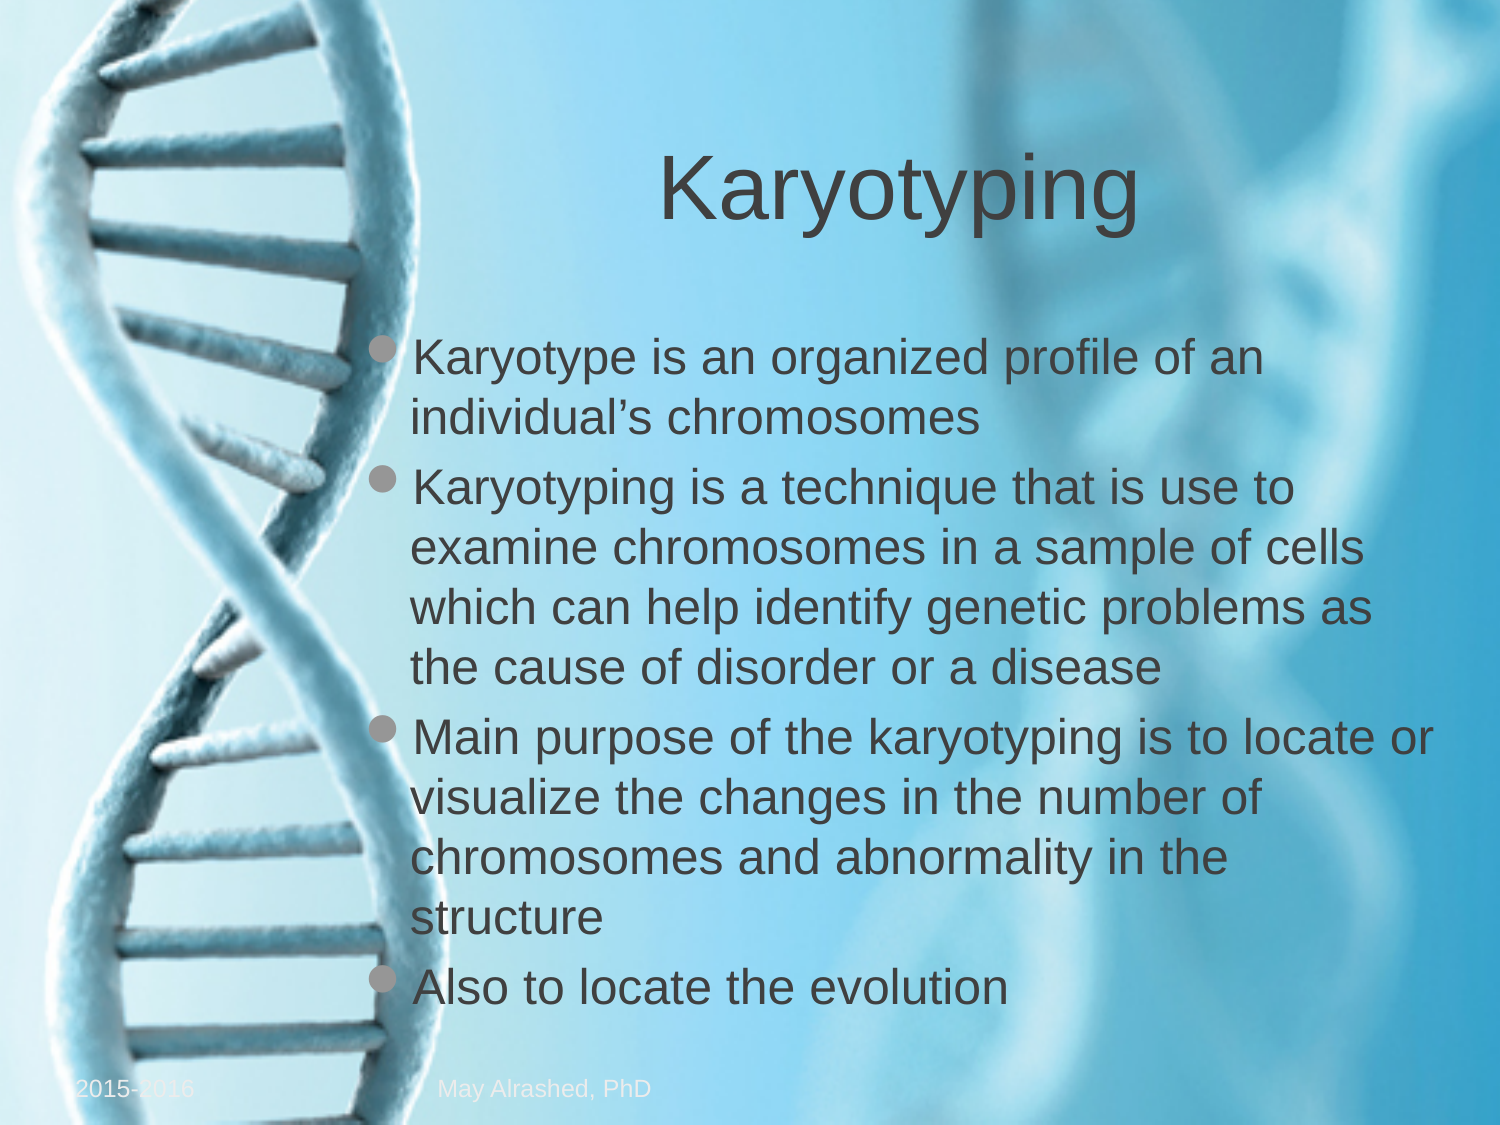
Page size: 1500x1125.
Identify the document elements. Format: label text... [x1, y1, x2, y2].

list Karyotype is an organized profile of an individual’s chromosomes Karyotyping is a technique that is use to examine chromosomes in a sample of cells which can help identify genetic problems as the cause of disorder or a disease Main purpose of the karyotyping is to locate or visualize the changes in the number of chromosomes and abnormality in the structure Also to locate the evolution [350, 317, 1450, 1038]
footer May Alrashed, PhD [437, 1042, 988, 1103]
slide_number 2015-2016 [75, 1042, 425, 1103]
title Karyotyping [375, 50, 1425, 238]
picture [0, 0, 1500, 1125]
